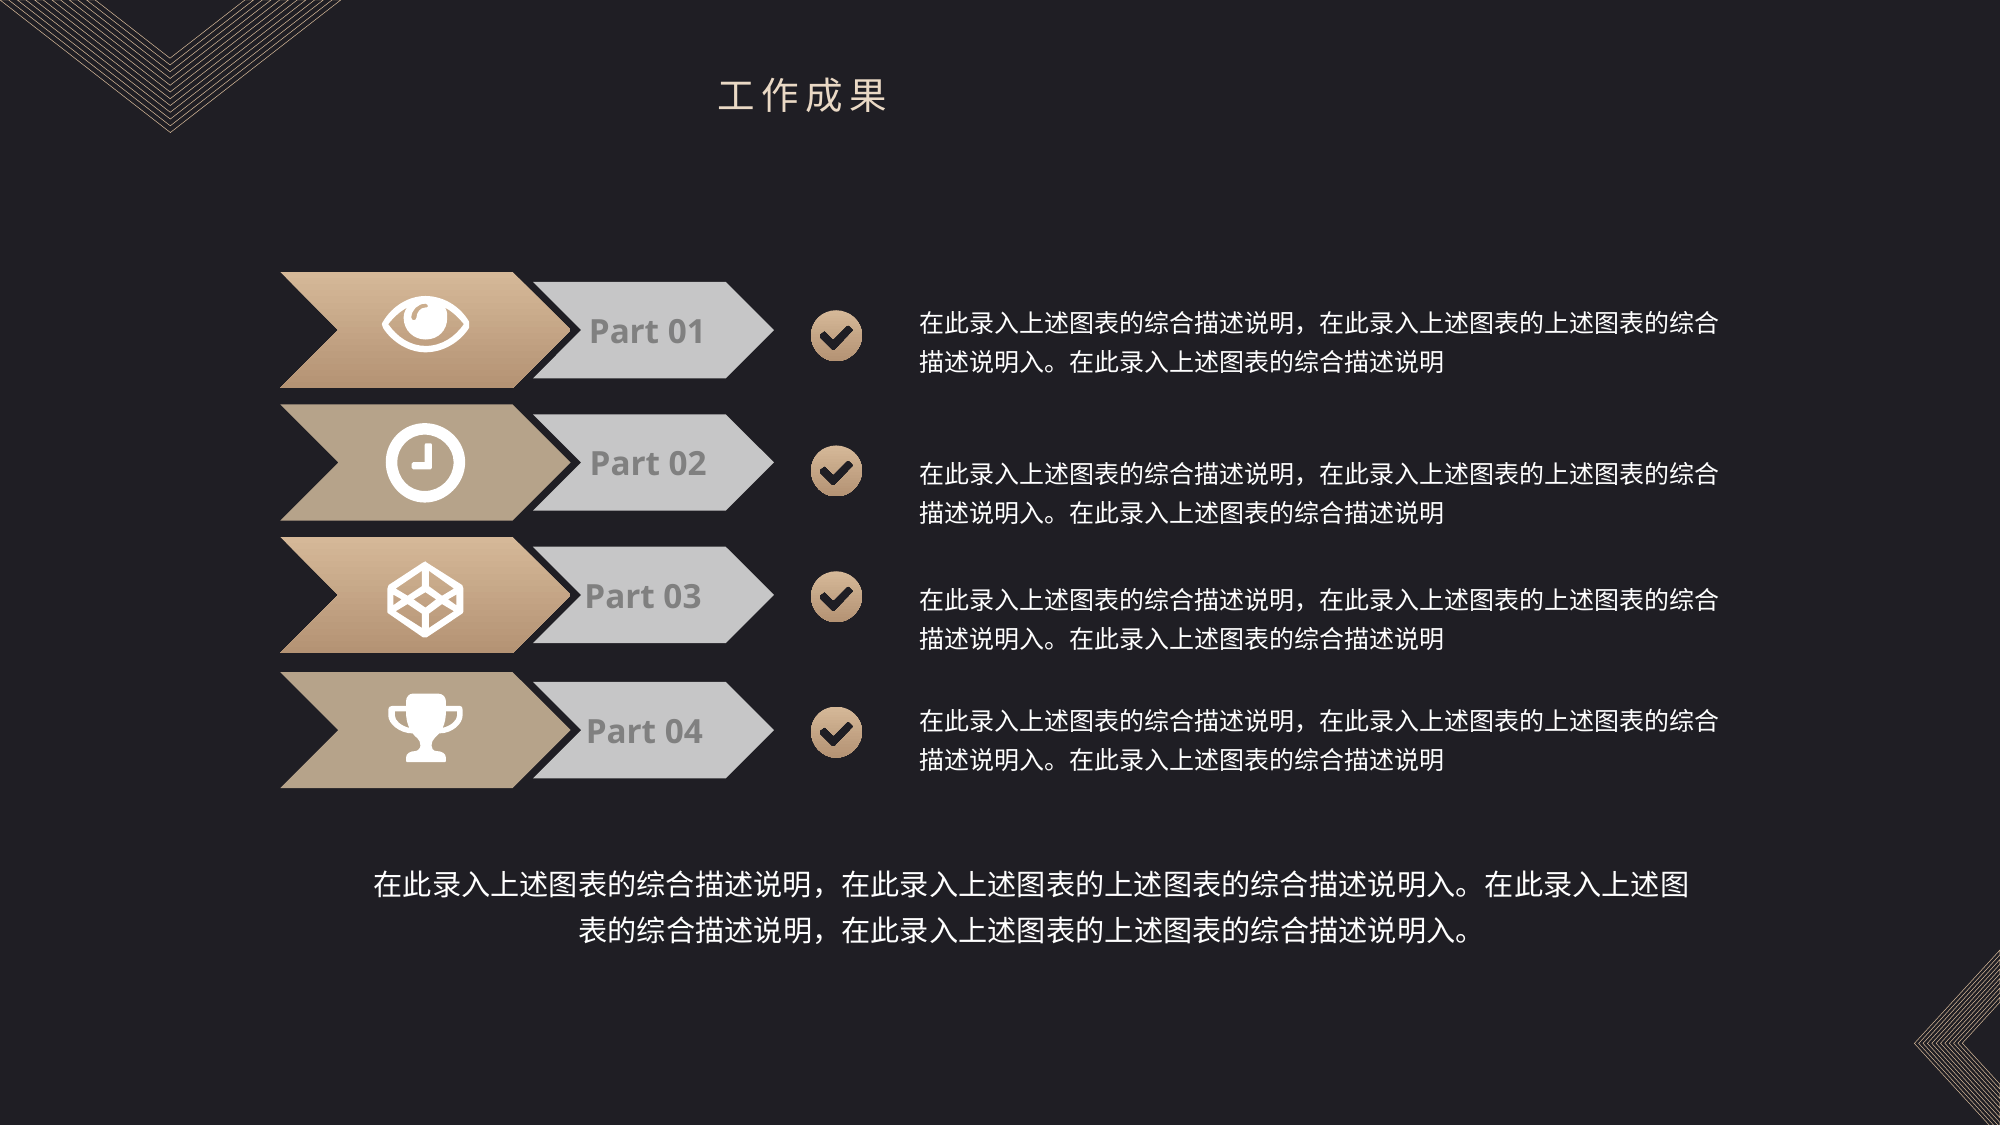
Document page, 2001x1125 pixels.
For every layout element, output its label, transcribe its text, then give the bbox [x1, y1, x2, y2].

text_box [811, 706, 863, 758]
text_box [811, 571, 863, 623]
text_box [277, 403, 532, 522]
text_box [532, 681, 774, 779]
text_box 在此录入上述图表的综合描述说明，在此录入上述图表的上述图表的综合描述说明入。在此录入上述图表的综合描述说明 [919, 696, 1728, 775]
text_box 在此录入上述图表的综合描述说明，在此录入上述图表的上述图表的综合描述说明入。在此录入上述图表的综合描述说明，在此录入上述图表的上述图表的综合描述说明入。 [361, 856, 1702, 947]
text_box [0, 0, 343, 134]
text_box [277, 671, 532, 790]
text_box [532, 546, 774, 644]
text_box [387, 561, 464, 638]
text_box 在此录入上述图表的综合描述说明，在此录入上述图表的上述图表的综合描述说明入。在此录入上述图表的综合描述说明 [919, 449, 1728, 528]
text_box [811, 445, 863, 497]
text_box [277, 535, 532, 655]
text_box 在此录入上述图表的综合描述说明，在此录入上述图表的上述图表的综合描述说明入。在此录入上述图表的综合描述说明 [919, 298, 1728, 377]
text_box [381, 295, 470, 353]
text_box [532, 281, 774, 379]
text_box [1912, 948, 2000, 1125]
text_box [388, 693, 463, 763]
text_box [385, 423, 466, 503]
text_box 在此录入上述图表的综合描述说明，在此录入上述图表的上述图表的综合描述说明入。在此录入上述图表的综合描述说明 [919, 575, 1728, 654]
text_box 工作成果 [703, 64, 1267, 125]
text_box [811, 310, 863, 362]
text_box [532, 414, 774, 511]
text_box [277, 270, 532, 390]
